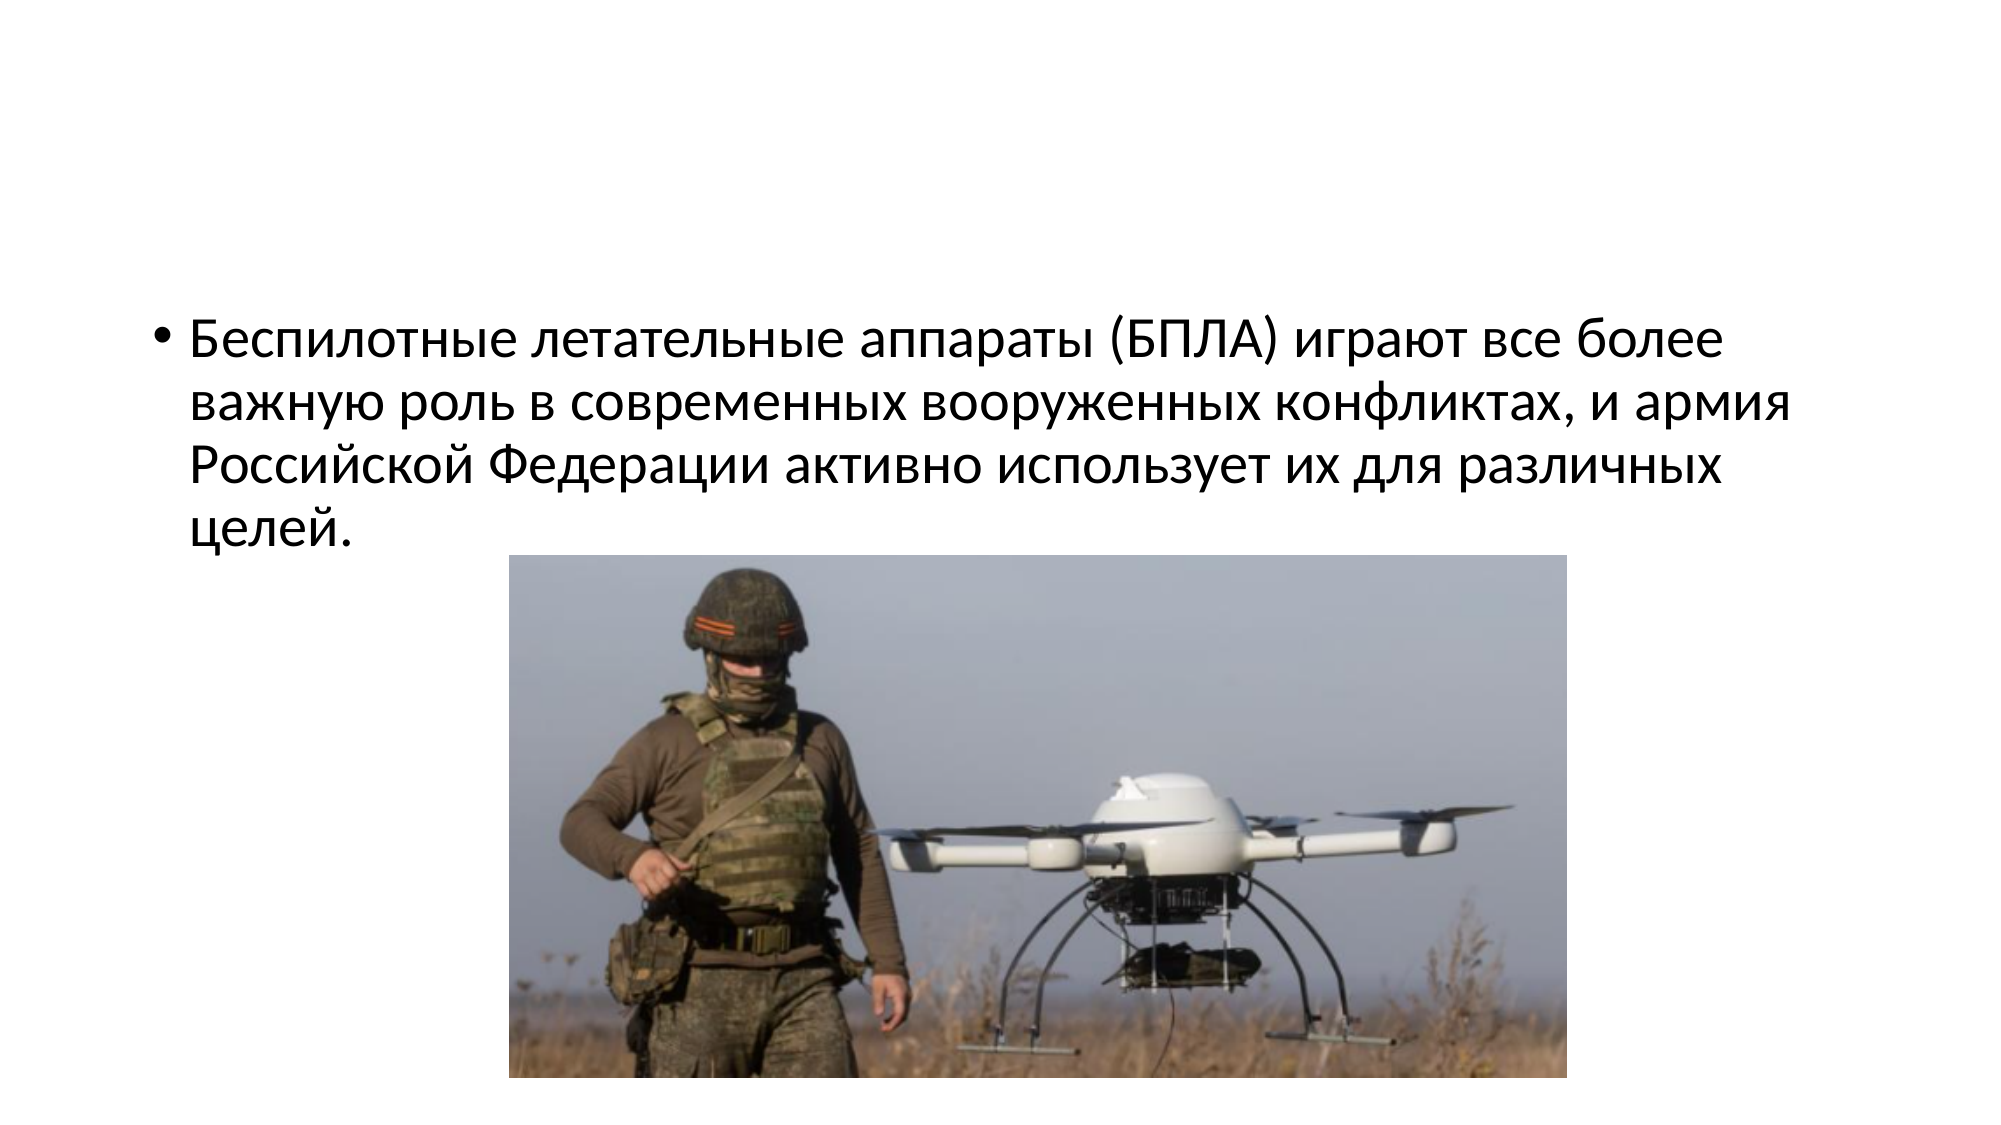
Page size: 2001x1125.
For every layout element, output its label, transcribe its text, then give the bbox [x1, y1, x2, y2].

list Беспилотные летательные аппараты (БПЛА) играют все более важную роль в современных вооруженных конфликтах, и армия Российской Федерации активно использует их для различных целей. [137, 299, 1863, 1014]
picture [509, 555, 1567, 1078]
